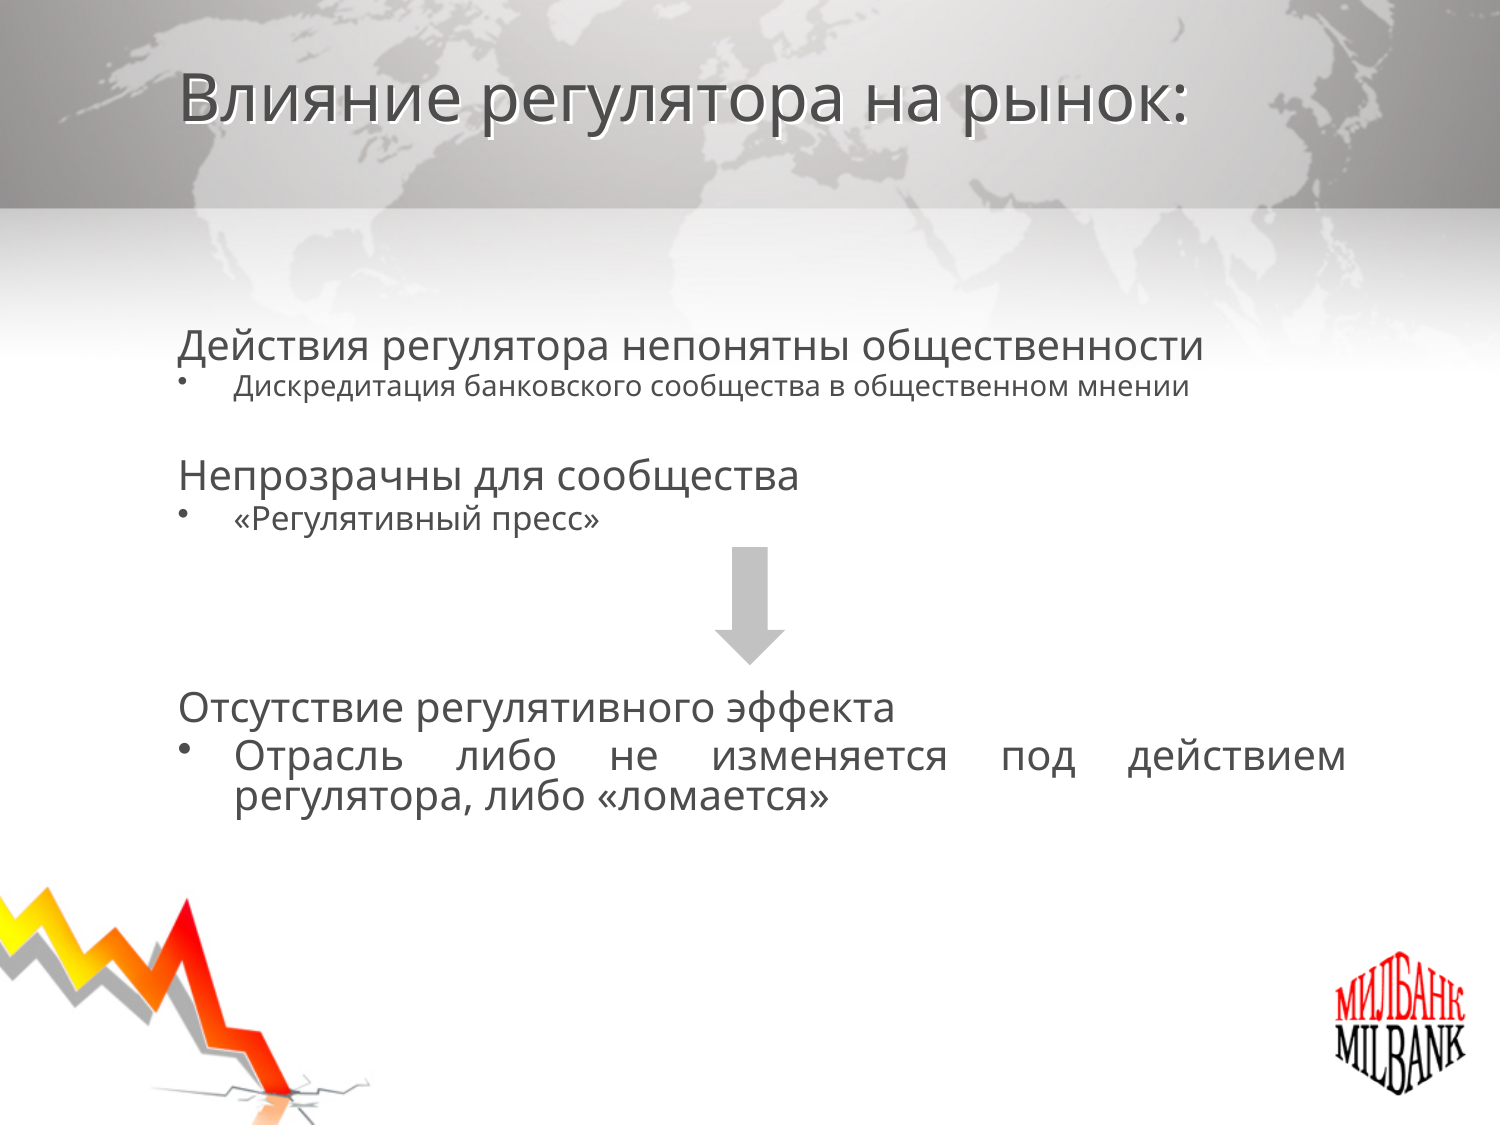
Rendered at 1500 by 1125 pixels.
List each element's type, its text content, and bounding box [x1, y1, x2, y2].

list Действия регулятора непонятны общественности Дискредитация банковского сообщества в общественном мнении Непрозрачны для сообщества «Регулятивный пресс» Отсутствие регулятивного эффекта Отрасль либо не изменяется под действием регулятора, либо «ломается» [162, 262, 1363, 950]
title Влияние регулятора на рынок: [162, 35, 1363, 154]
text_box [714, 547, 786, 666]
picture [0, 0, 1500, 1125]
